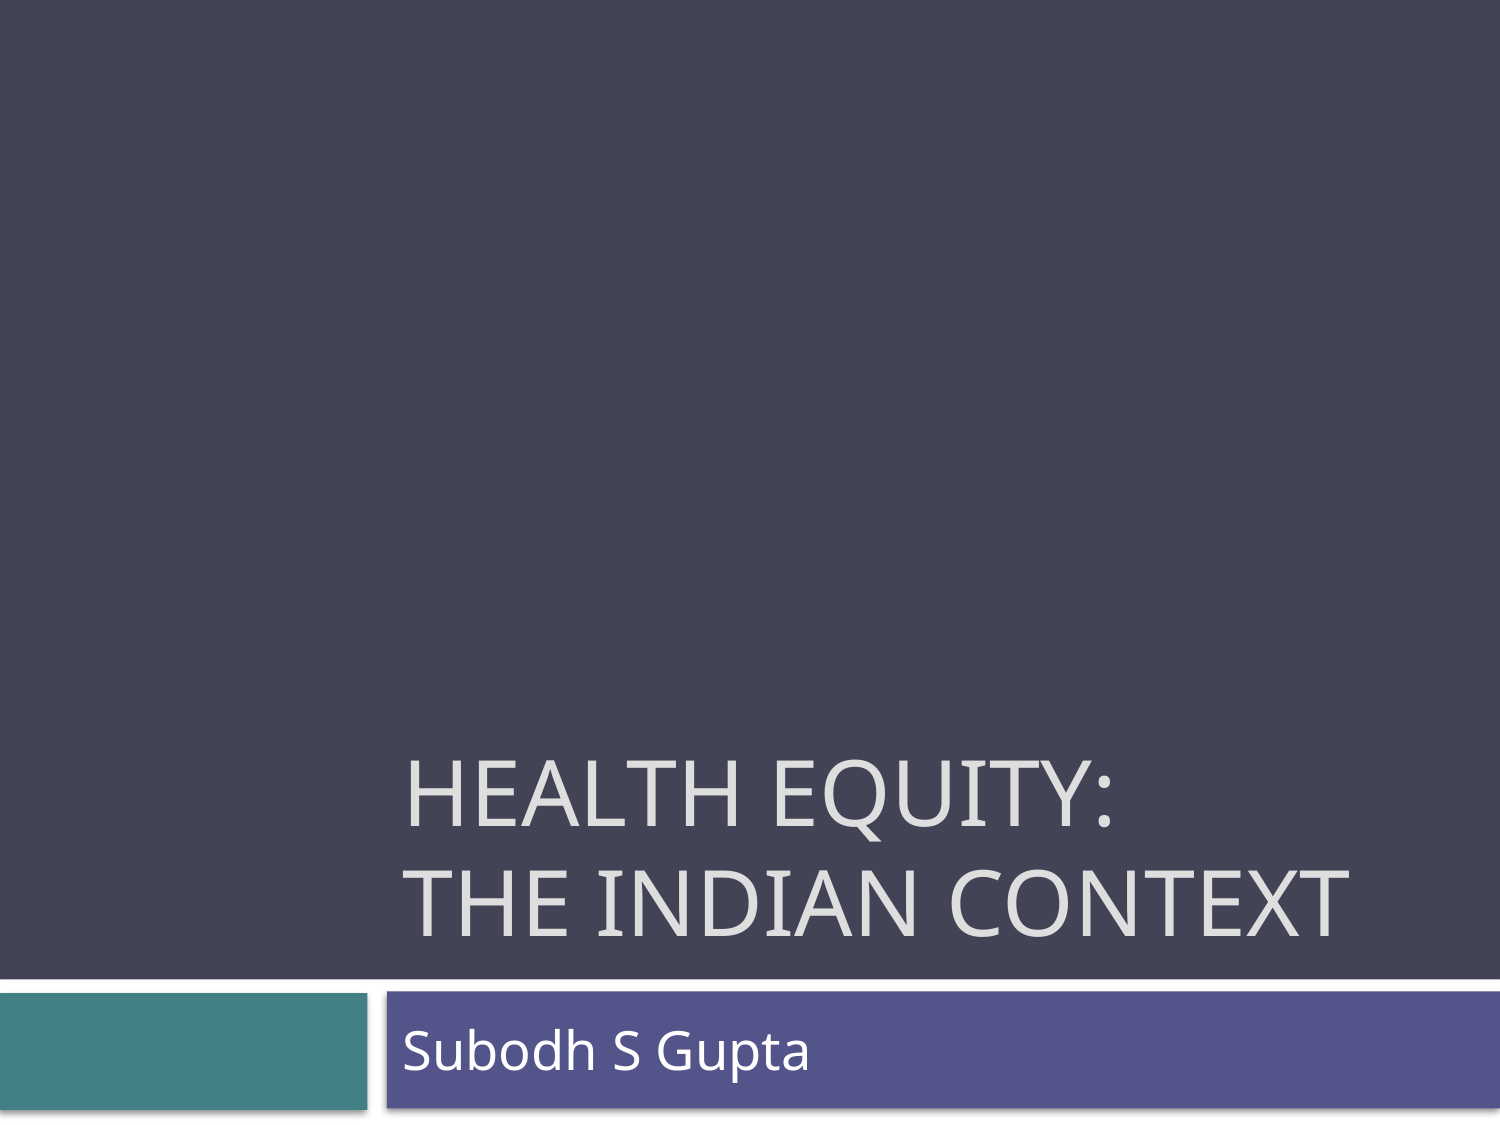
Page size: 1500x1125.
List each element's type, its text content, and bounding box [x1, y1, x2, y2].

title Health equity: The Indian Context [387, 662, 1450, 963]
subtitle Subodh S Gupta [387, 992, 1488, 1105]
